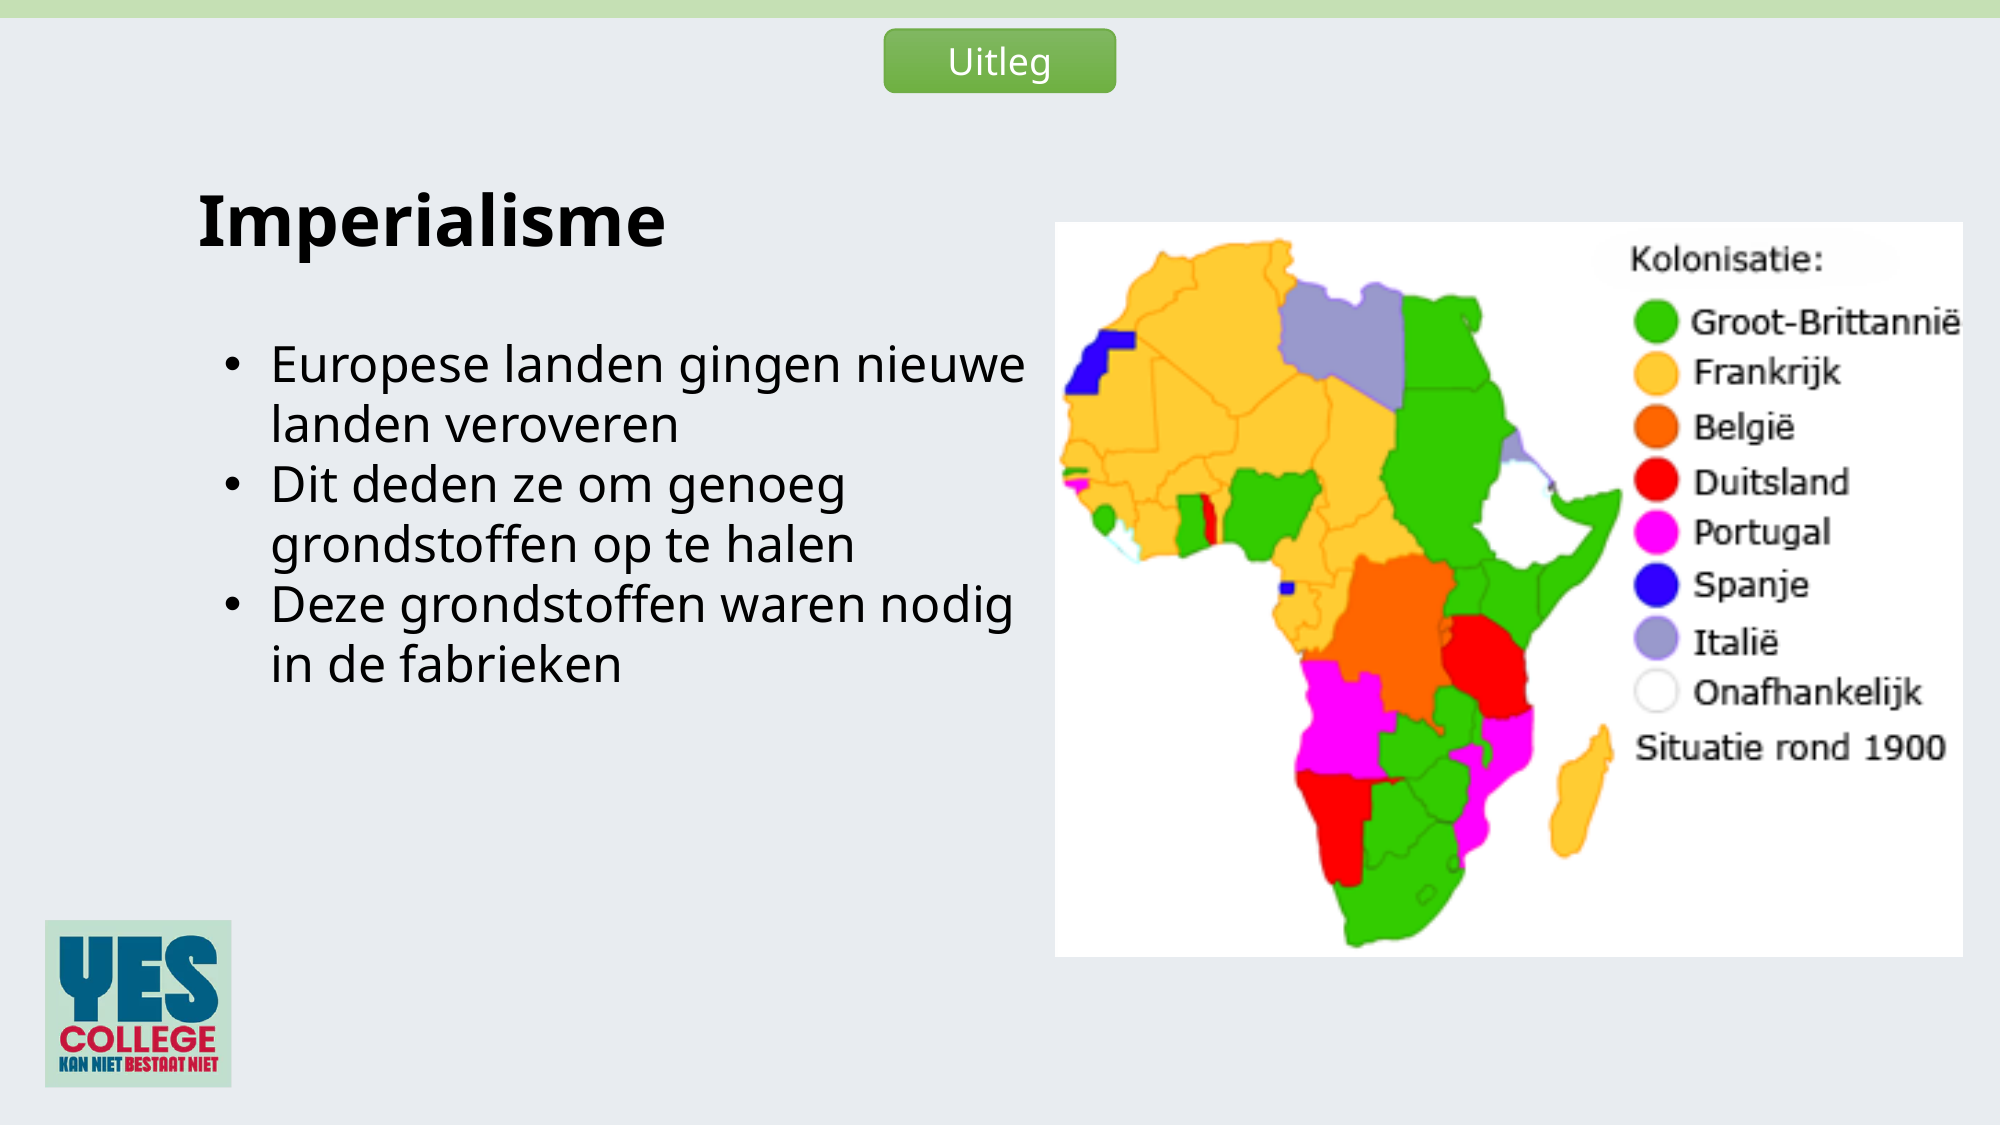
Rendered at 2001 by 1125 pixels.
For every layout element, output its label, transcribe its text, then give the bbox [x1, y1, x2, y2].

text_box Uitleg [883, 28, 1117, 94]
picture [1054, 222, 1964, 957]
text_box Europese landen gingen nieuwe landen veroveren Dit deden ze om genoeg grondstoffen op te halen Deze grondstoffen waren nodig in de fabrieken [209, 325, 1054, 881]
text_box [0, 0, 2000, 18]
picture [0, 913, 356, 1093]
text_box Imperialisme [183, 168, 1368, 269]
